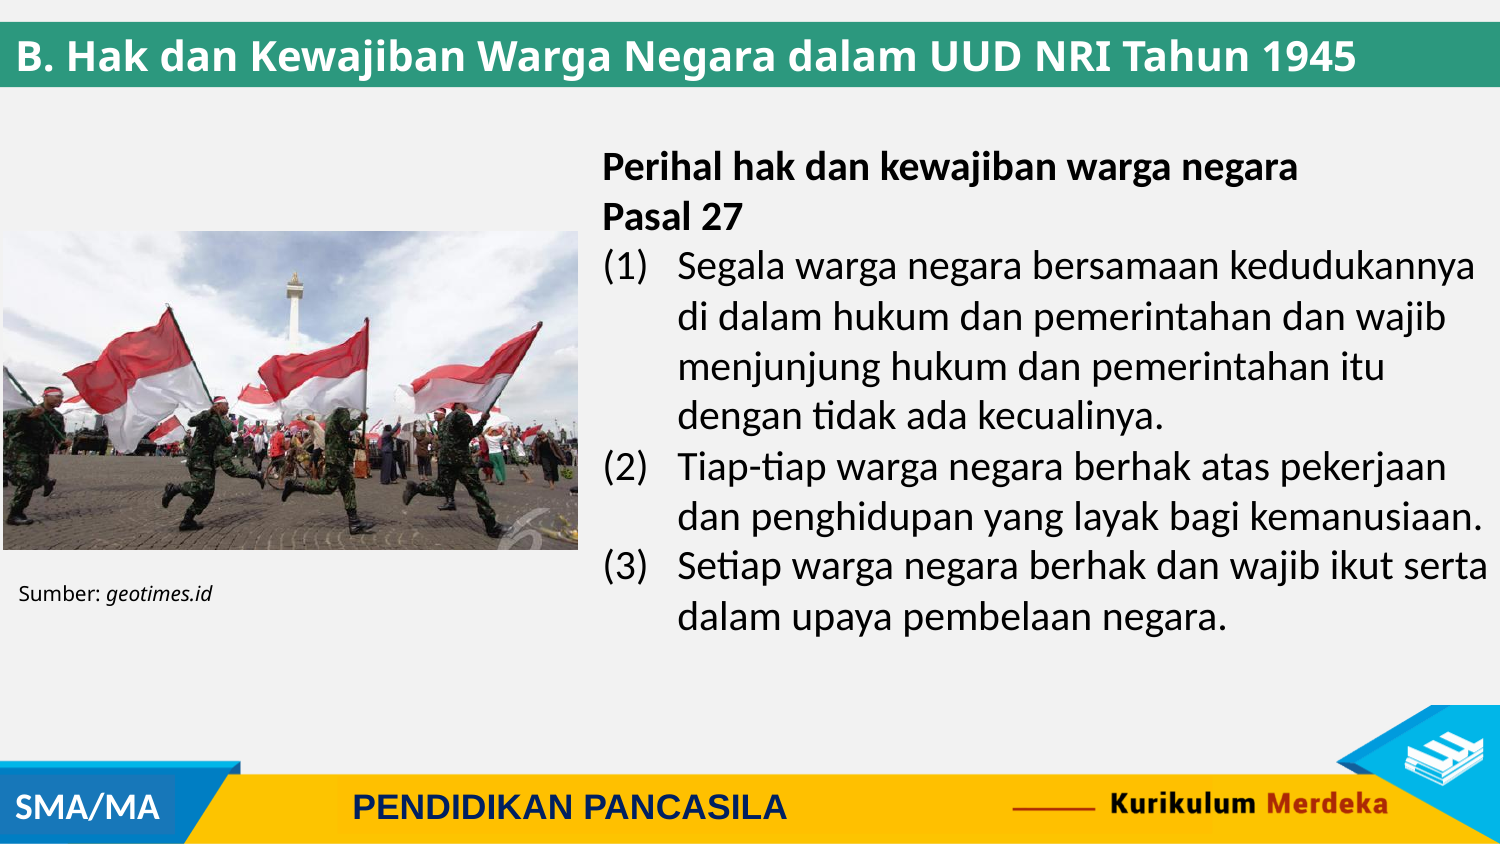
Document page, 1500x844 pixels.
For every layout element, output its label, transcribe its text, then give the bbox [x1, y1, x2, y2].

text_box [0, 705, 1500, 844]
text_box B. Hak dan Kewajiban Warga Negara dalam UUD NRI Tahun 1945 [0, 20, 1500, 89]
text_box Sumber: geotimes.id [3, 573, 364, 614]
picture [2, 231, 578, 551]
text_box Perihal hak dan kewajiban warga negara Pasal 27 Segala warga negara bersamaan kedudukannya di dalam hukum dan pemerintahan dan wajib menjunjung hukum dan pemerintahan itu dengan tidak ada kecualinya. Tiap-tiap warga negara berhak atas pekerjaan dan penghidupan yang layak bagi kemanusiaan. Setiap warga negara berhak dan wajib ikut serta dalam upaya pembelaan negara. [587, 130, 1500, 646]
